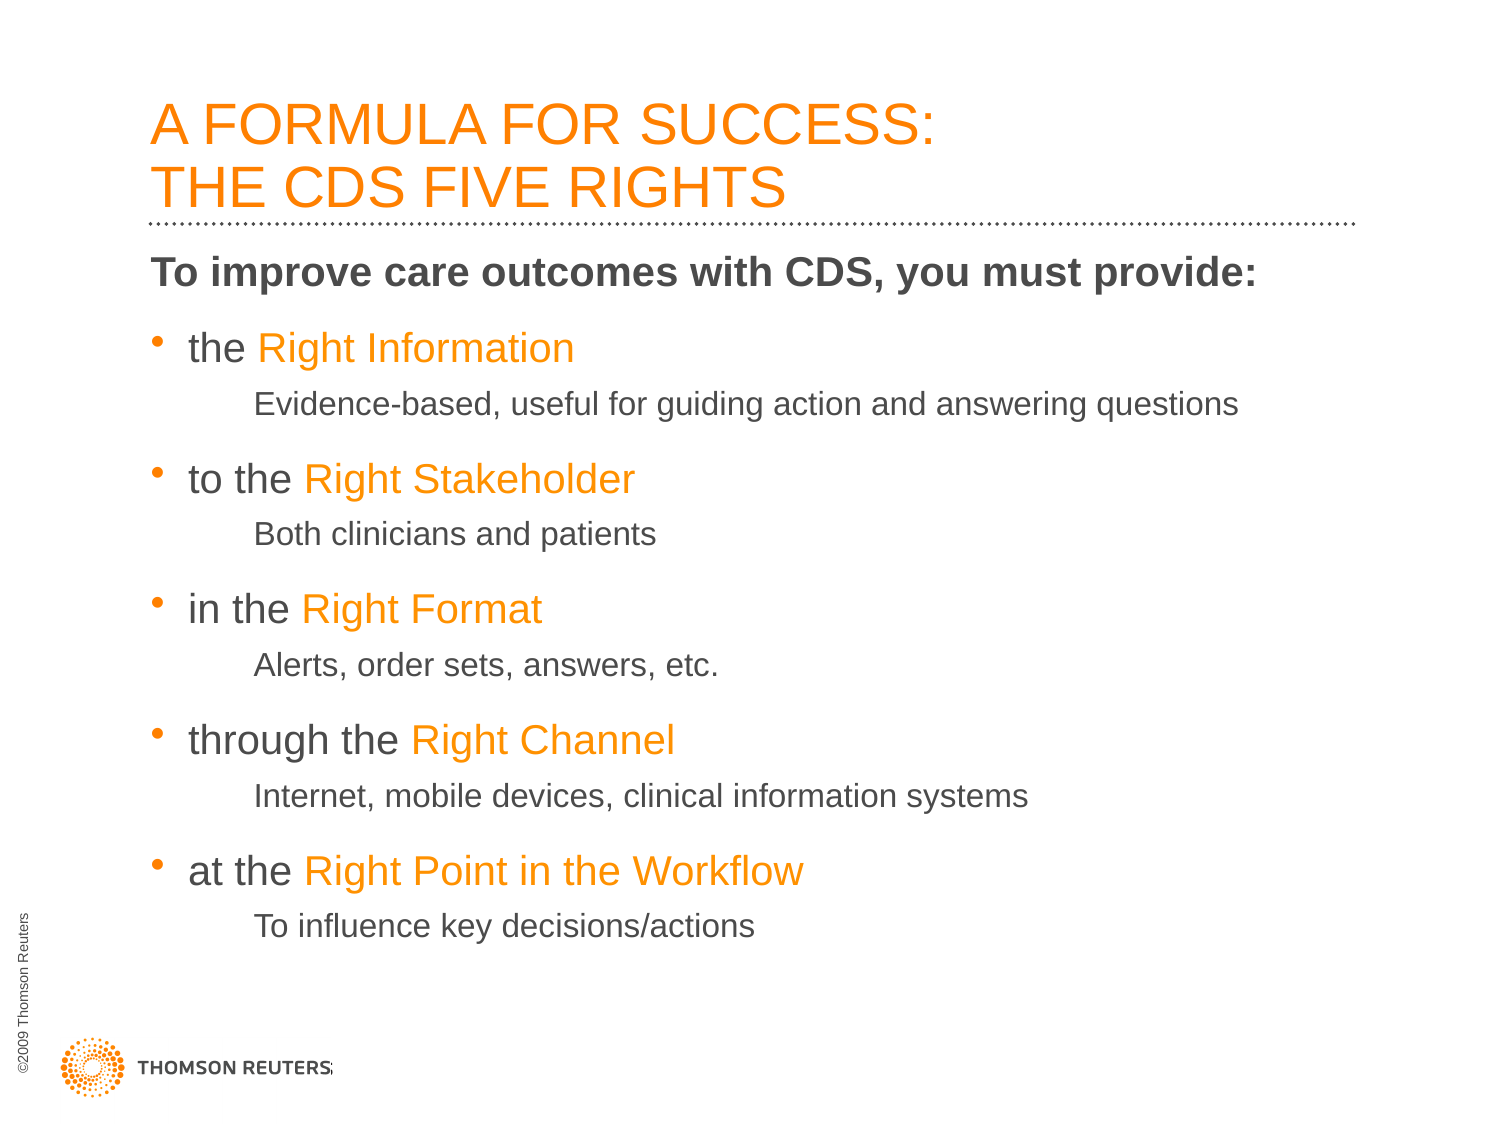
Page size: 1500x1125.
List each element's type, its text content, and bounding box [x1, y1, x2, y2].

list To improve care outcomes with CDS, you must provide: the Right Information Evidence-based, useful for guiding action and answering questions to the Right Stakeholder Both clinicians and patients in the Right Format Alerts, order sets, answers, etc. through the Right Channel Internet, mobile devices, clinical information systems at the Right Point in the Workflow To influence key decisions/actions [150, 250, 1360, 1001]
picture [60, 1037, 333, 1125]
title A FORMULA FOR SUCCESS: THE CDS FIVE RIGHTS [150, 82, 1378, 221]
